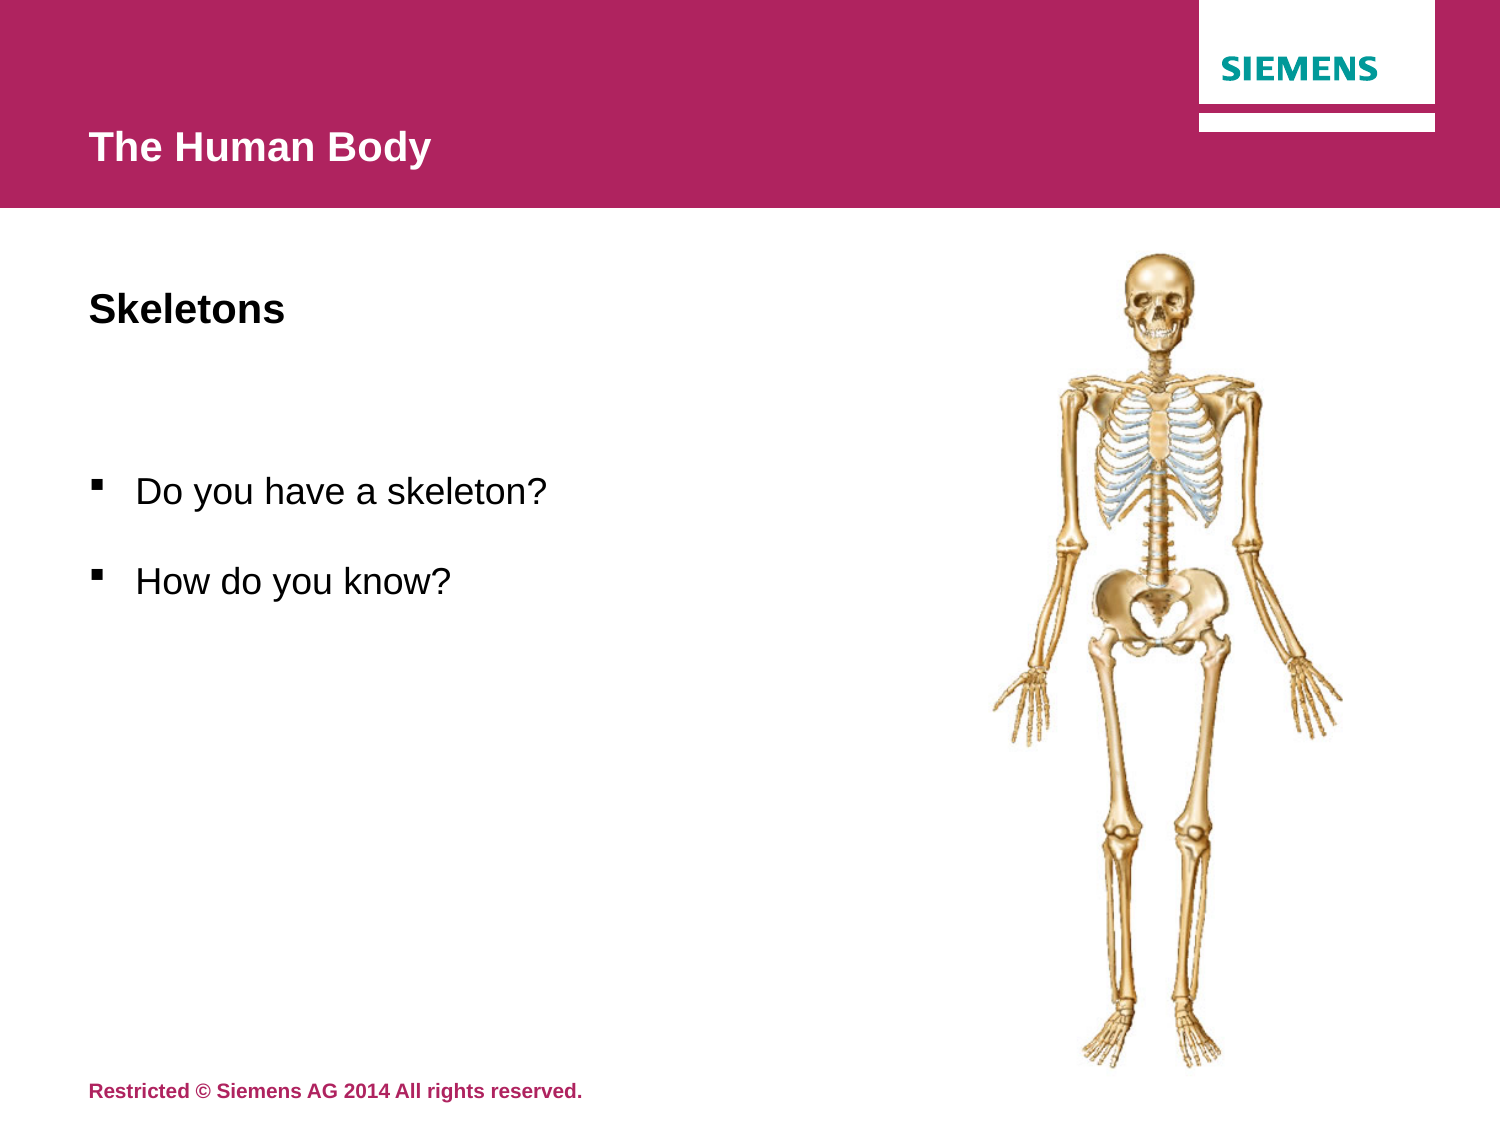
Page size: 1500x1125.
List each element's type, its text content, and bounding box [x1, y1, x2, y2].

picture [959, 231, 1377, 1091]
list Skeletons Do you have a skeleton? How do you know? [88, 231, 753, 1012]
title The Human Body [0, 0, 1458, 209]
